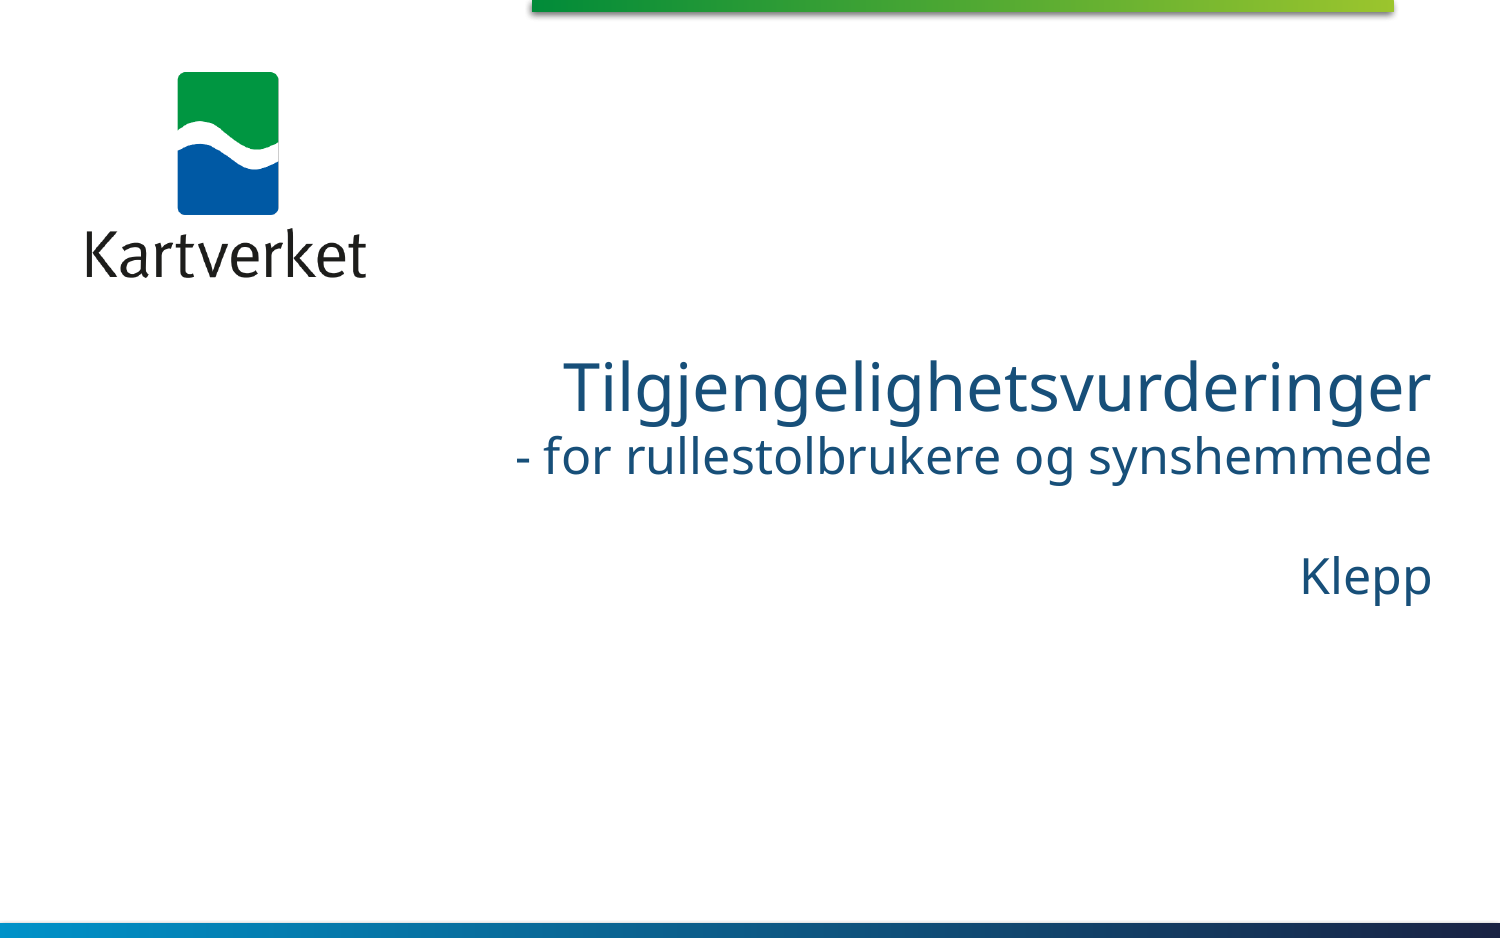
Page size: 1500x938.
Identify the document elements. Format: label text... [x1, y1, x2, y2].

text_box Tilgjengelighetsvurderinger - for rullestolbrukere og synshemmede Klepp [66, 337, 1449, 613]
